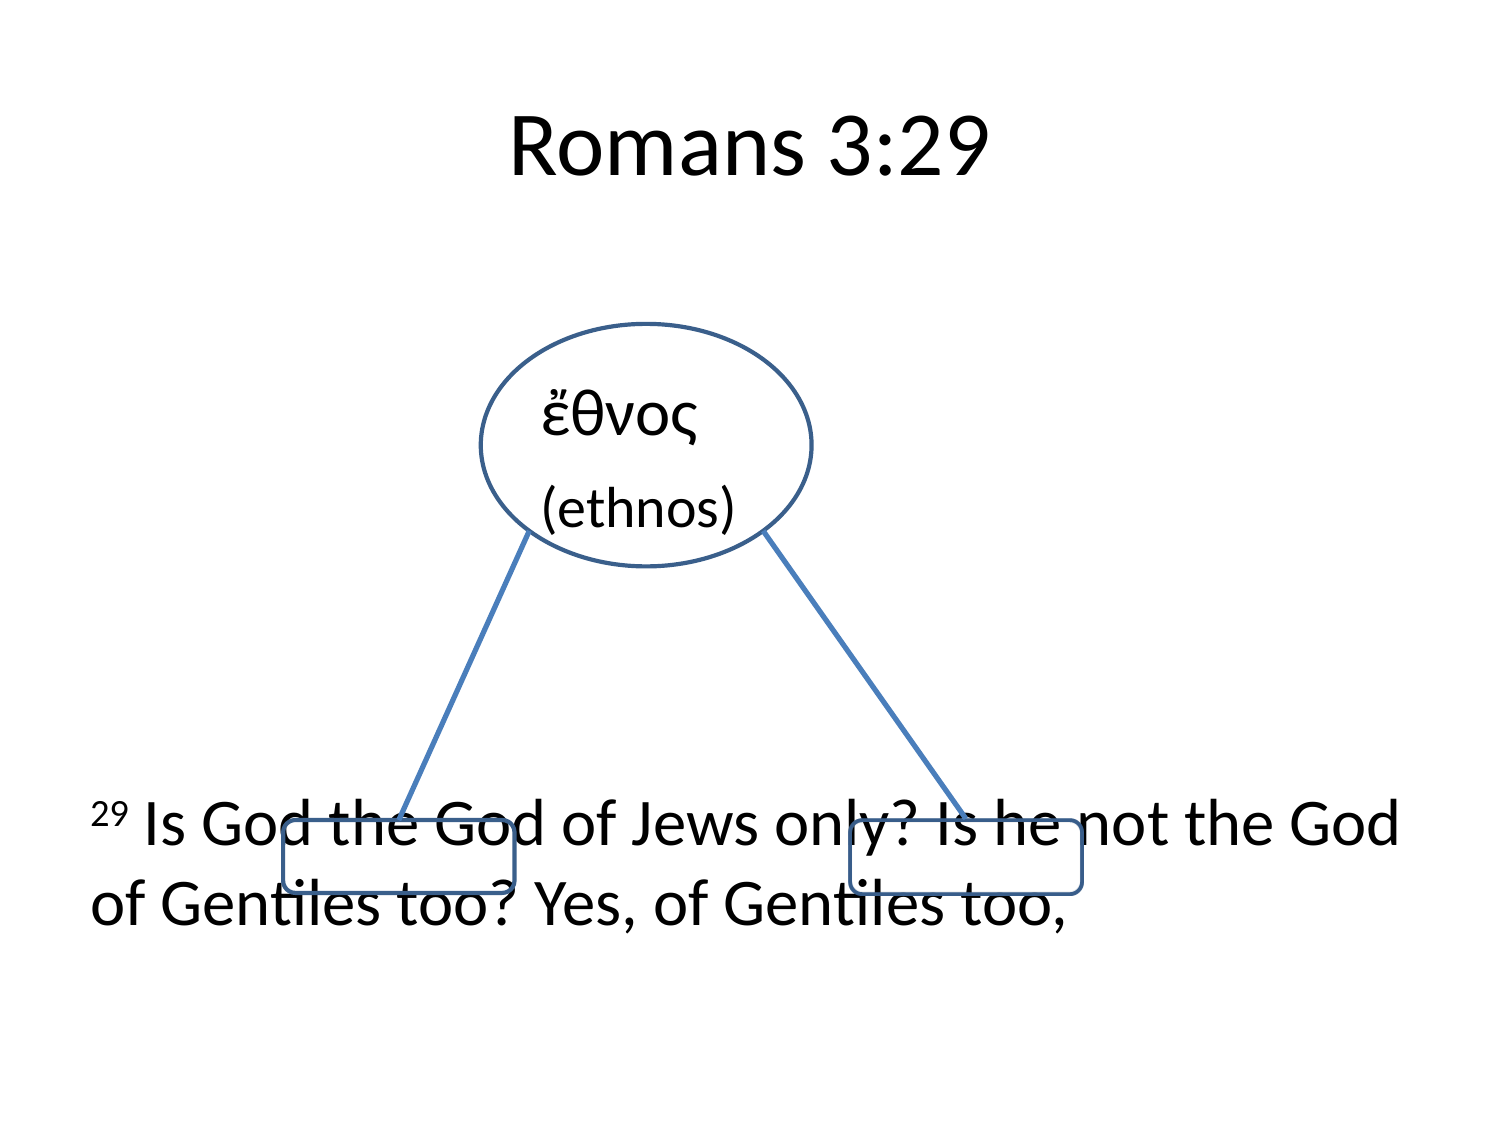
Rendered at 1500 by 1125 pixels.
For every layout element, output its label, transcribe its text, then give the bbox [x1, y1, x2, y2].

text_box [281, 817, 517, 896]
list ἔθνος (ethnos) 29 Is God the God of Jews only? Is he not the God of Gentiles too? Yes, of Gentiles too, [75, 262, 1425, 1005]
text_box [478, 321, 814, 569]
picture [848, 818, 1084, 896]
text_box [762, 530, 967, 819]
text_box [398, 530, 530, 821]
title Romans 3:29 [75, 45, 1425, 233]
